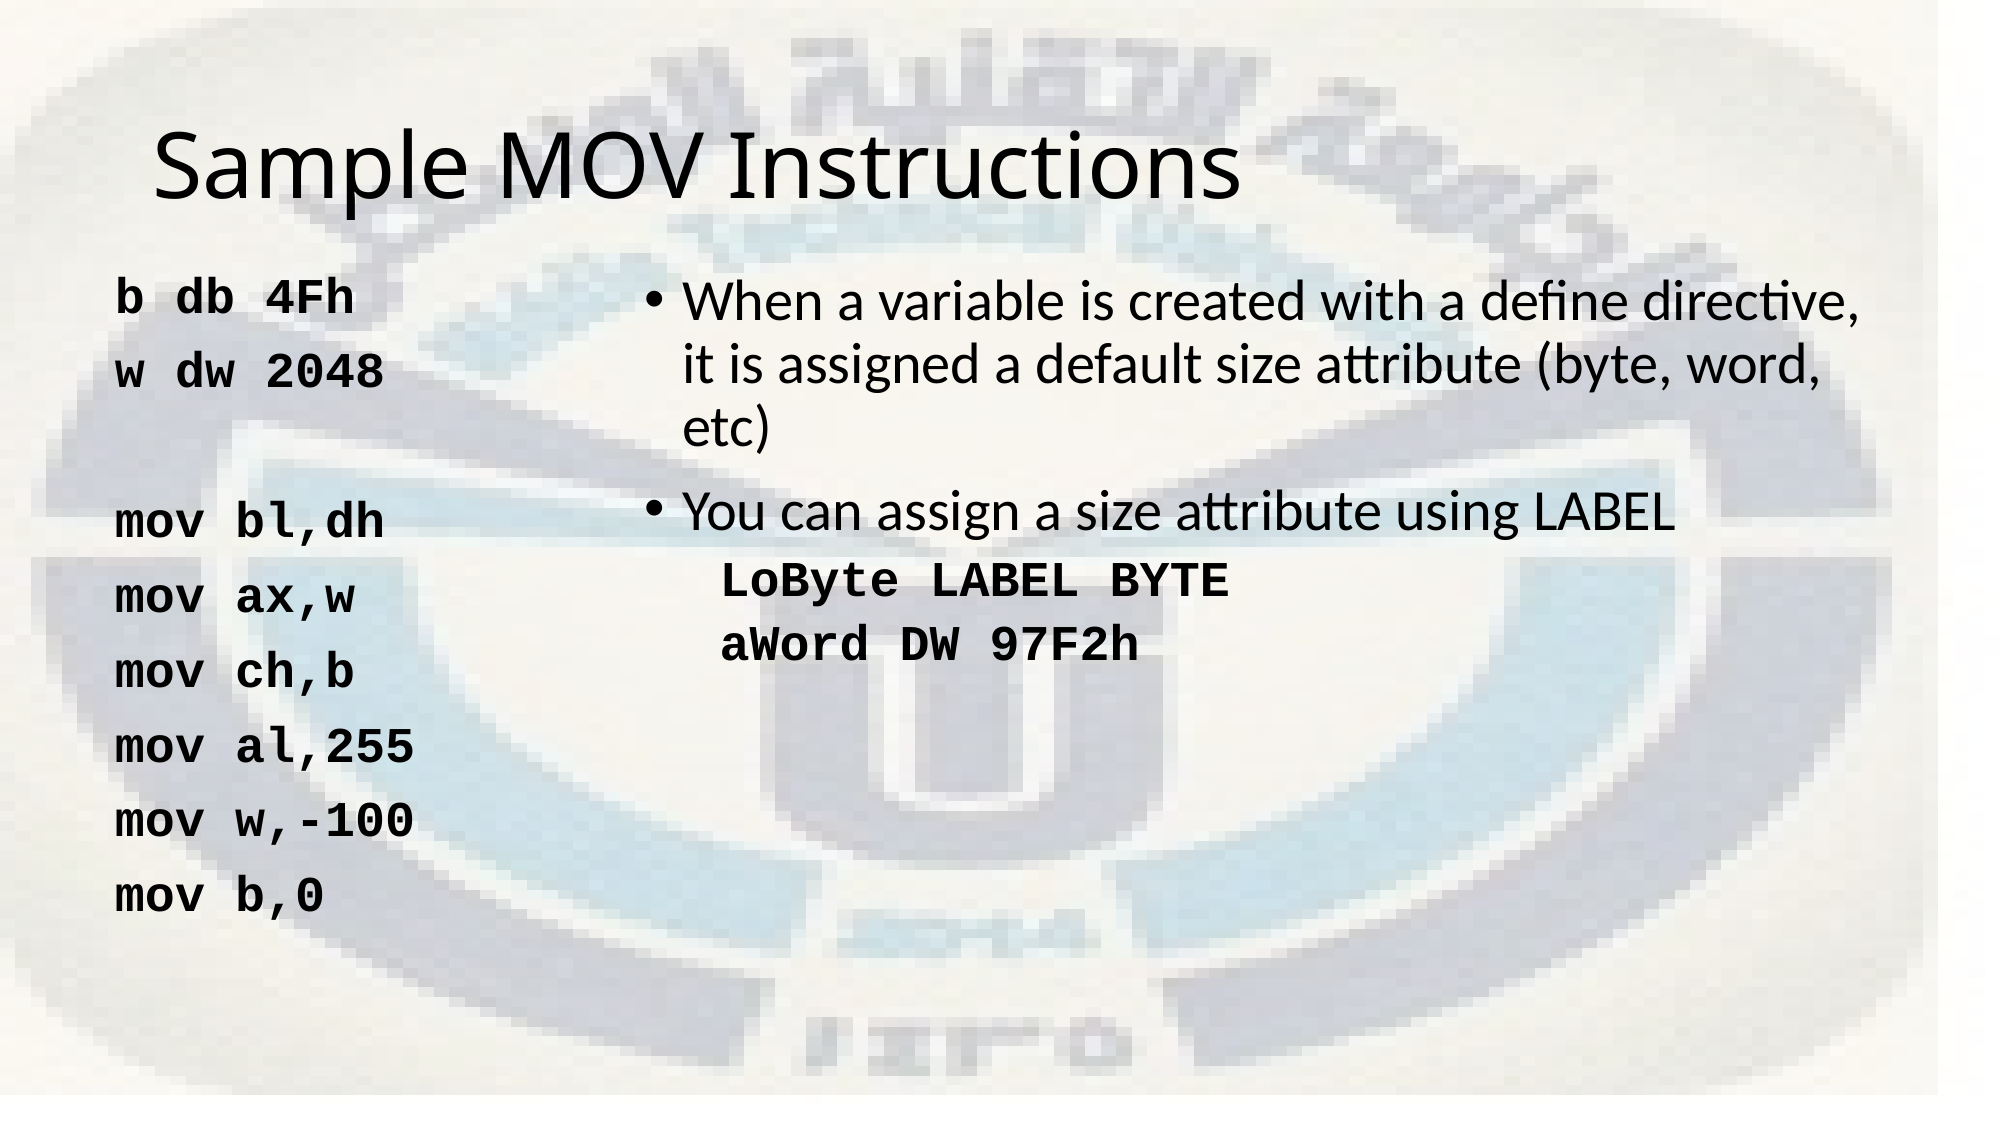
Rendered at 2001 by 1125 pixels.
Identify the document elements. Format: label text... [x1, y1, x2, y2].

title Sample MOV Instructions [137, 59, 1863, 262]
text_box Label Operator Operand[s] ;Comment INIT: mov ax, bx ; Copy contents of bx into ax Label - INIT: Operator - mov Operands - ax and bx Comment - alphanumeric string between ; and \n Not case sensitive Unlike other assemblers, destination operand is first mov is the mnemonic that the assembler translates into an opcode [0, 0, 2000, 1125]
list b db 4Fh w dw 2048 mov bl,dh mov ax,w mov ch,b mov al,255 mov w,-100 mov b,0 [99, 262, 629, 1005]
list When a variable is created with a define directive, it is assigned a default size attribute (byte, word, etc) You can assign a size attribute using LABEL LoByte LABEL BYTE aWord DW 97F2h [629, 262, 1900, 1005]
